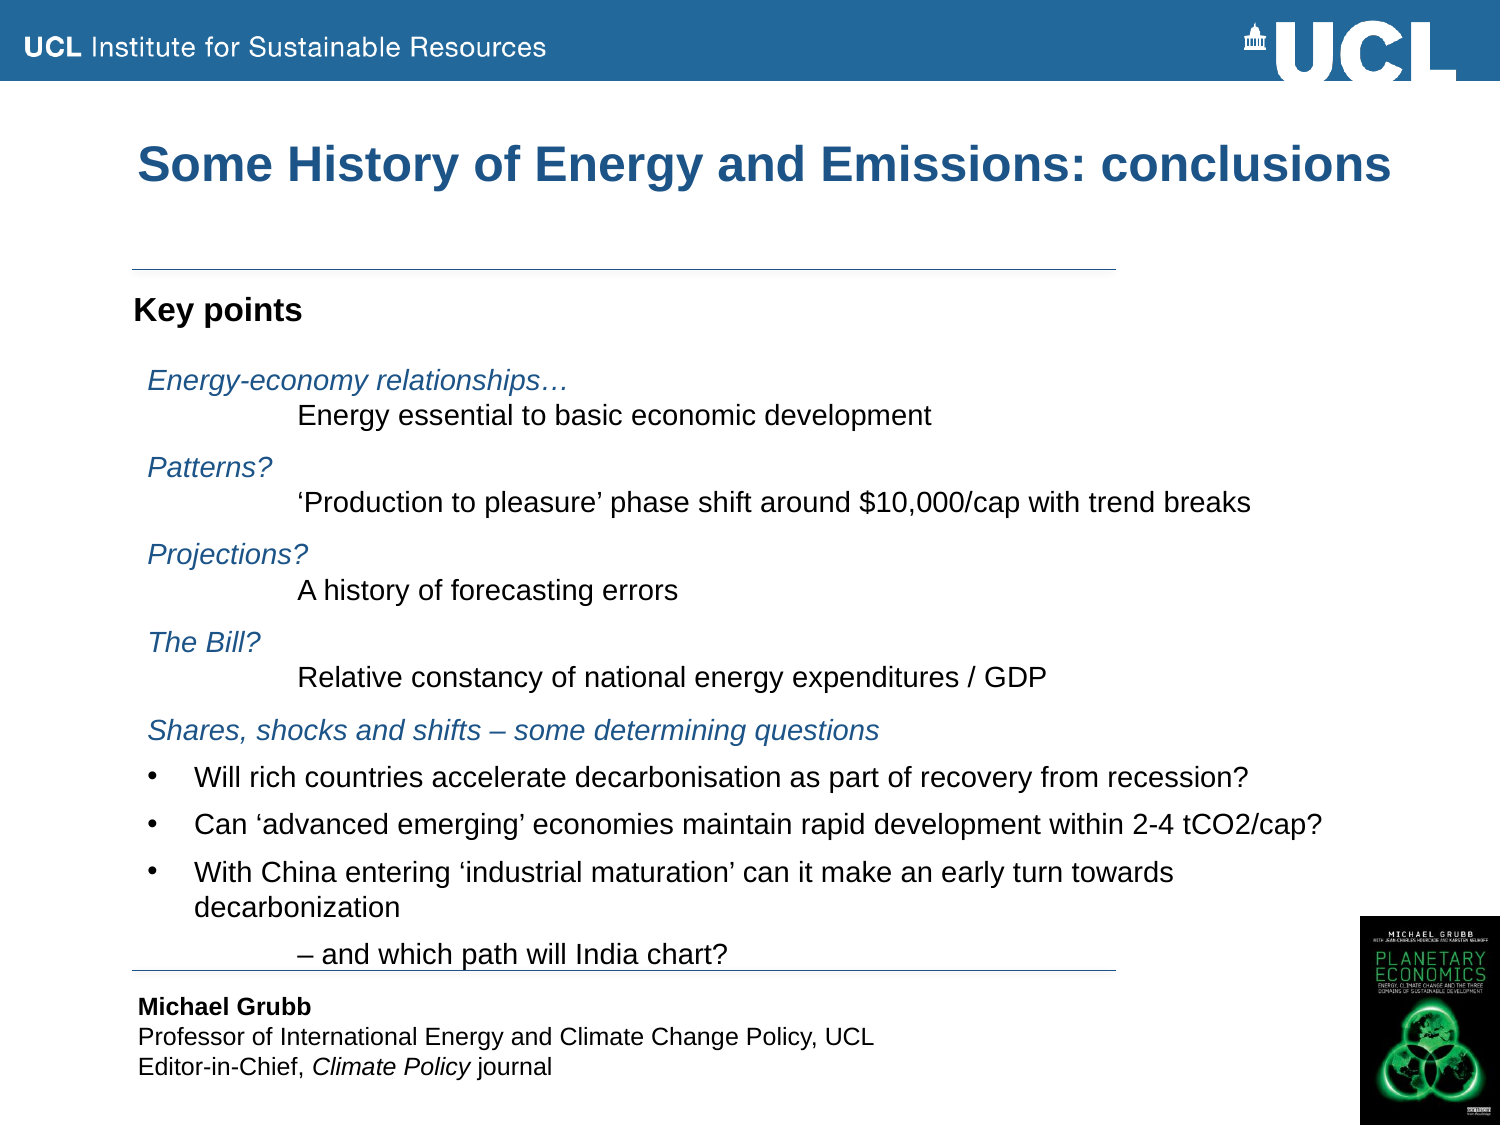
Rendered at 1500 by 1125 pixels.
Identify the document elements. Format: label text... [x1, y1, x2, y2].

text_box Some History of Energy and Emissions: conclusions [122, 123, 1408, 199]
text_box Key points [118, 280, 319, 335]
picture [1359, 916, 1500, 1125]
text_box Michael Grubb Professor of International Energy and Climate Change Policy, UCL Editor-in-Chief, Climate Policy journal [123, 982, 1354, 1125]
picture [0, 0, 1500, 81]
text_box Energy-economy relationships… Energy essential to basic economic development Patterns? ‘Production to pleasure’ phase shift around $10,000/cap with trend breaks Projections? A history of forecasting errors The Bill? Relative constancy of national energy expenditures / GDP Shares, shocks and shifts – some determining questions Will rich countries accelerate decarbonisation as part of recovery from recession? Can ‘advanced emerging’ economies maintain rapid development within 2-4 tCO2/cap? With China entering ‘industrial maturation’ can it make an early turn towards decarbonization – and which path will India chart? [132, 336, 1405, 978]
